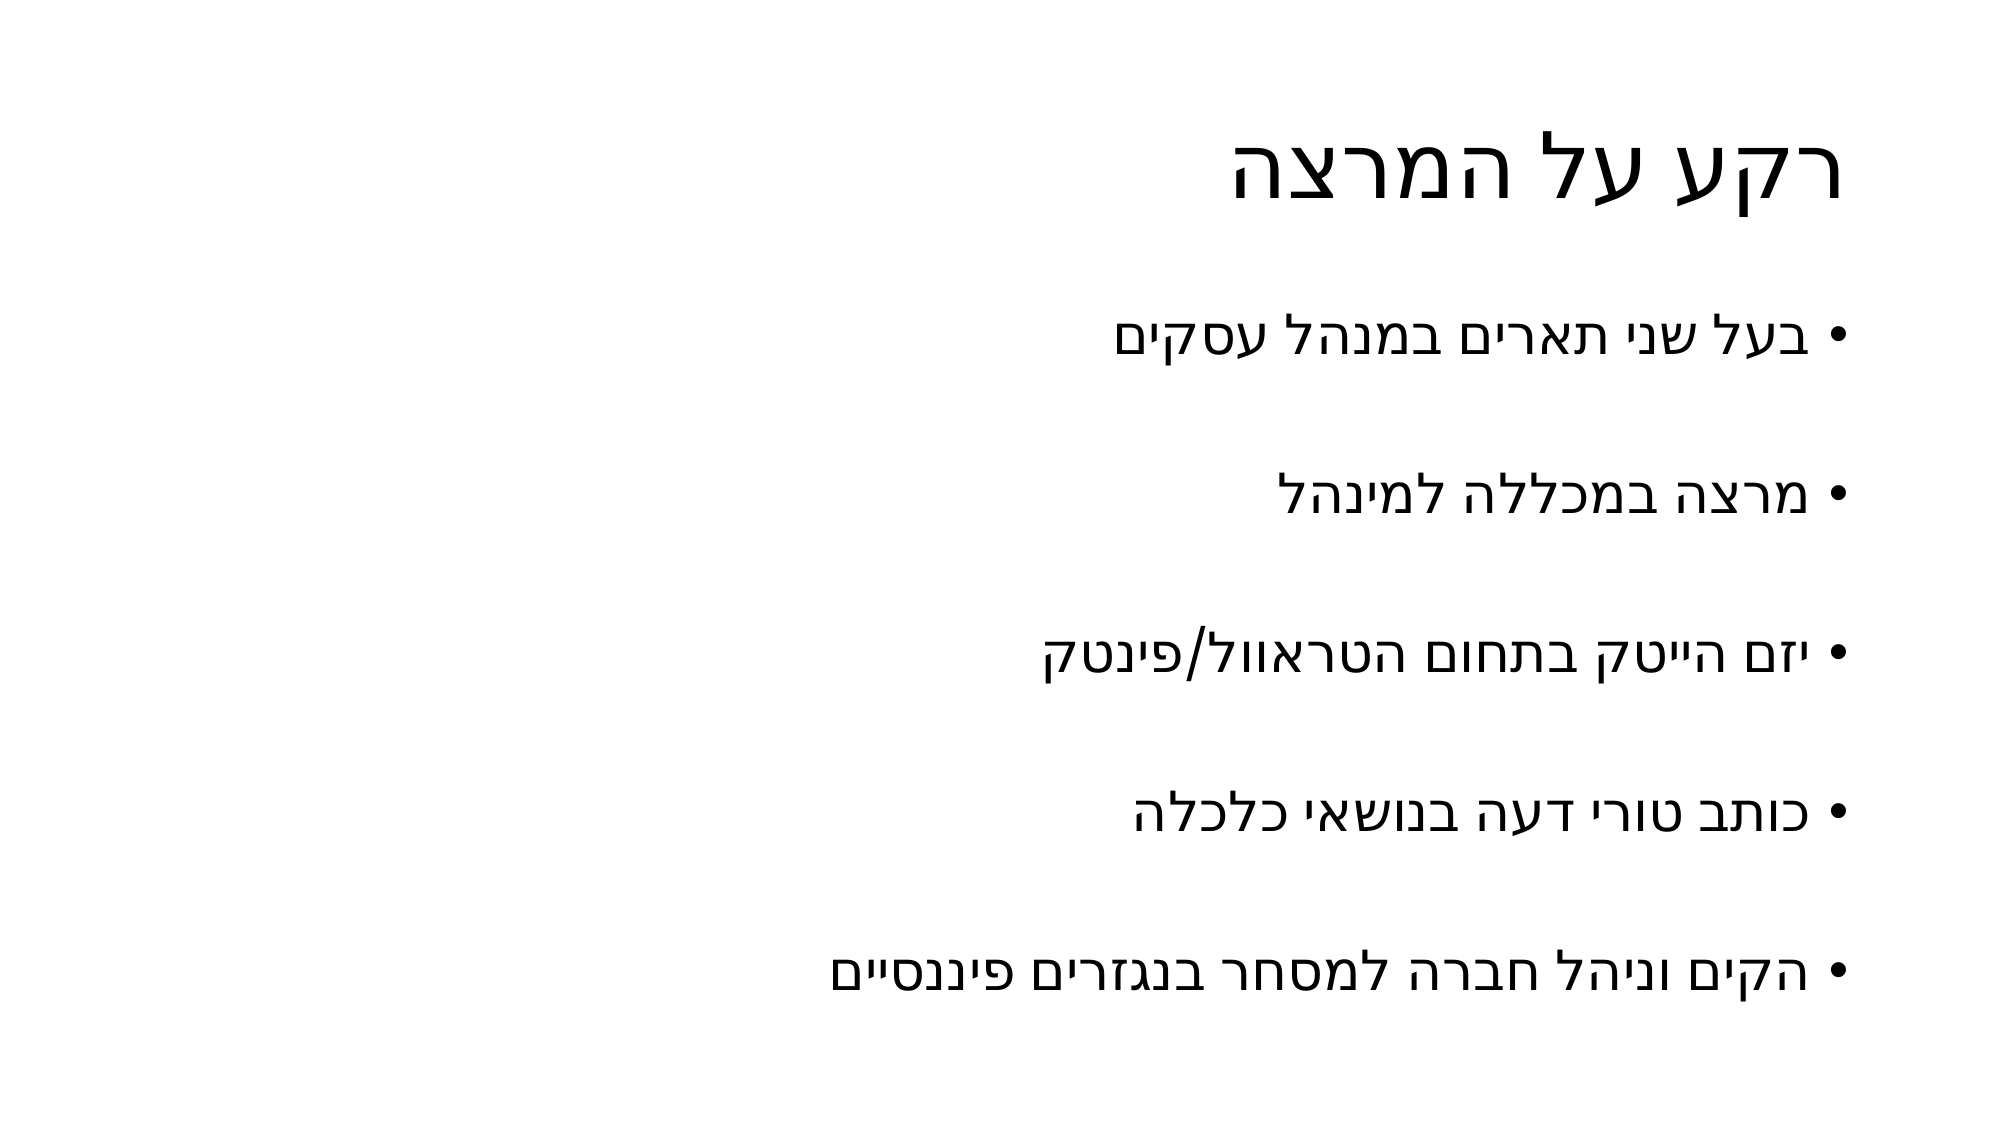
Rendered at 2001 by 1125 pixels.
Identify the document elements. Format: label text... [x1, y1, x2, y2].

title רקע על המרצה [137, 59, 1863, 278]
list בעל שני תארים במנהל עסקים מרצה במכללה למינהל יזם הייטק בתחום הטראוול/פינטק כותב טורי דעה בנושאי כלכלה הקים וניהל חברה למסחר בנגזרים פיננסיים [137, 299, 1863, 1014]
